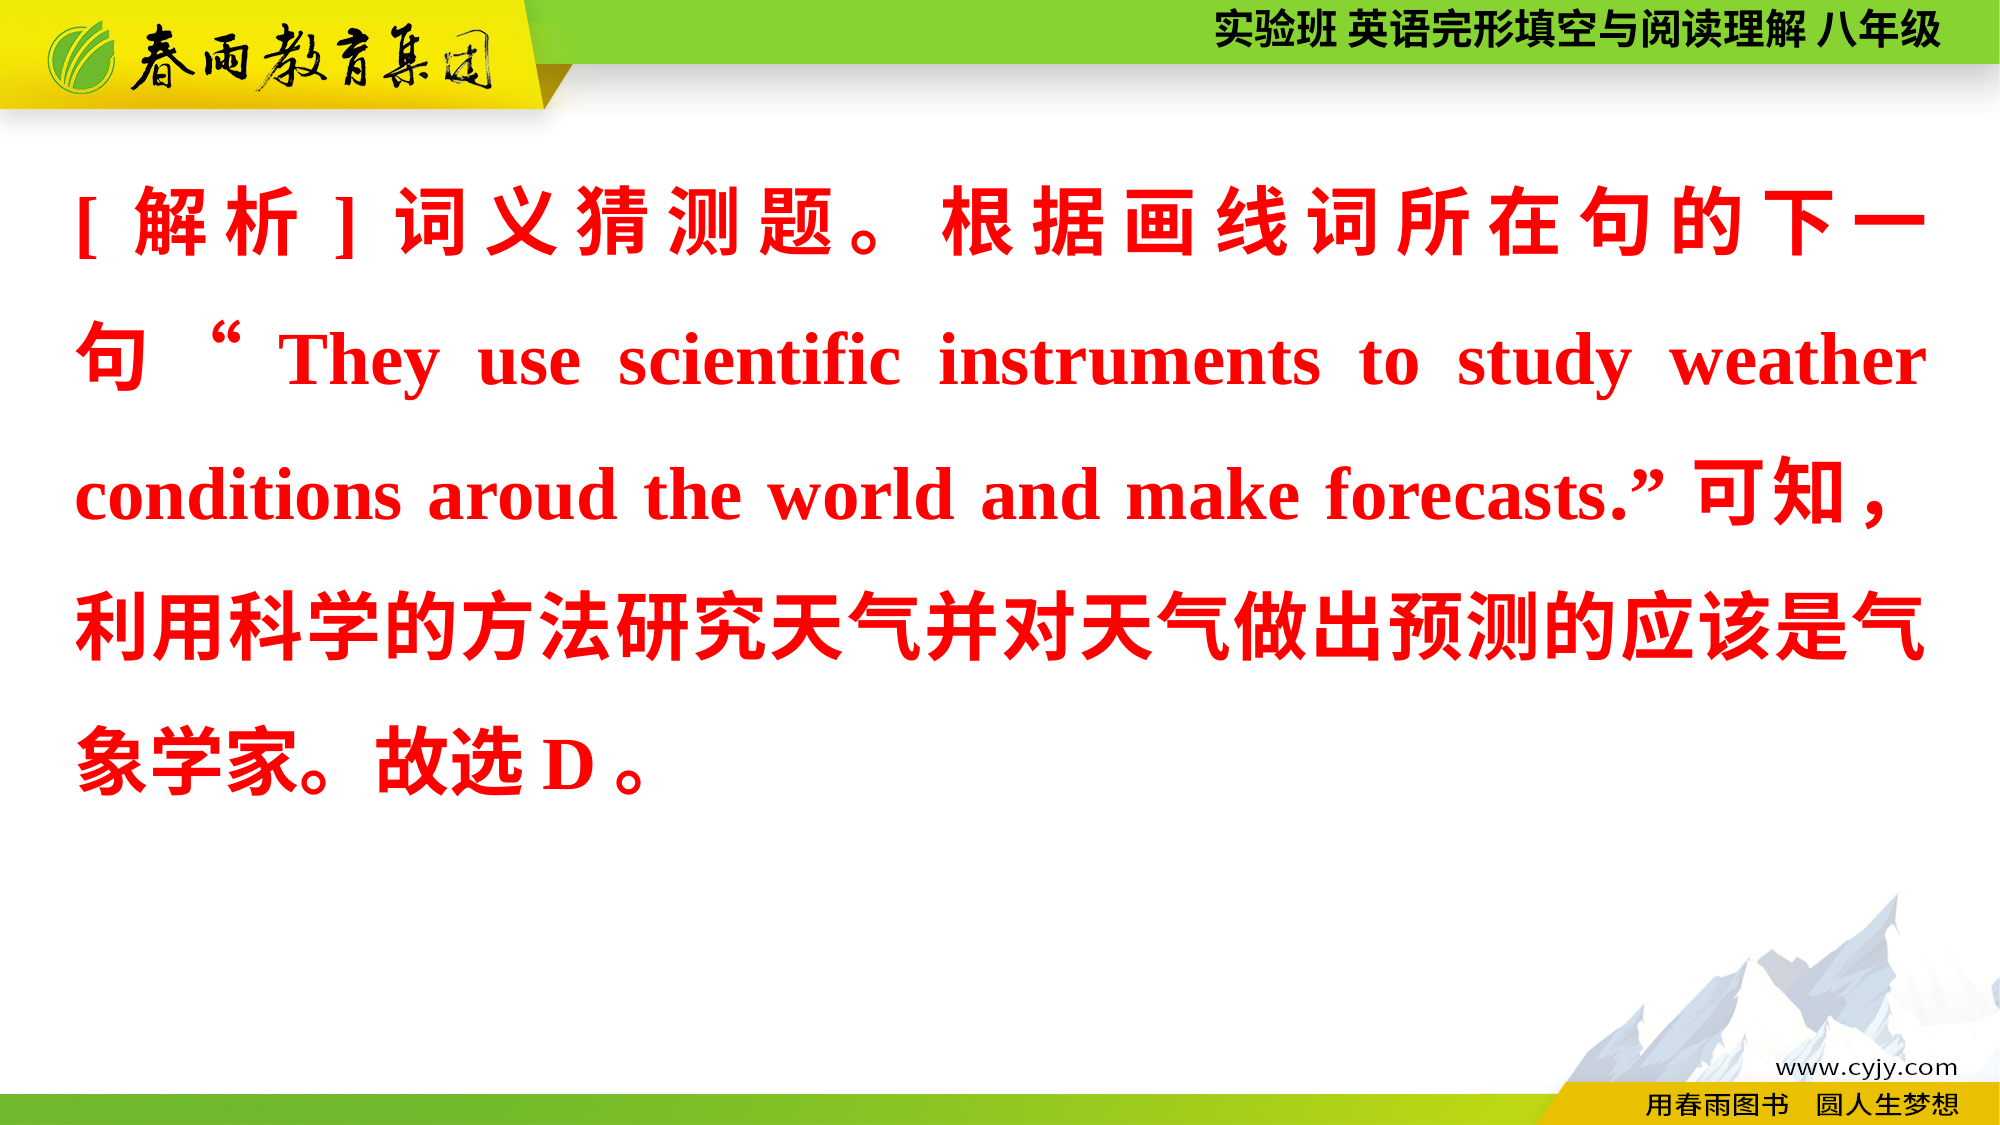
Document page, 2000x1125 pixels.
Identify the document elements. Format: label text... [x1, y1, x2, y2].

picture [0, 0, 2000, 1125]
list [解析]词义猜测题。根据画线词所在句的下一句“They use scientific instruments to study weather conditions aroud the world and make forecasts.”可知，利用科学的方法研究天气并对天气做出预测的应该是气象学家。故选D。 [59, 122, 1944, 820]
